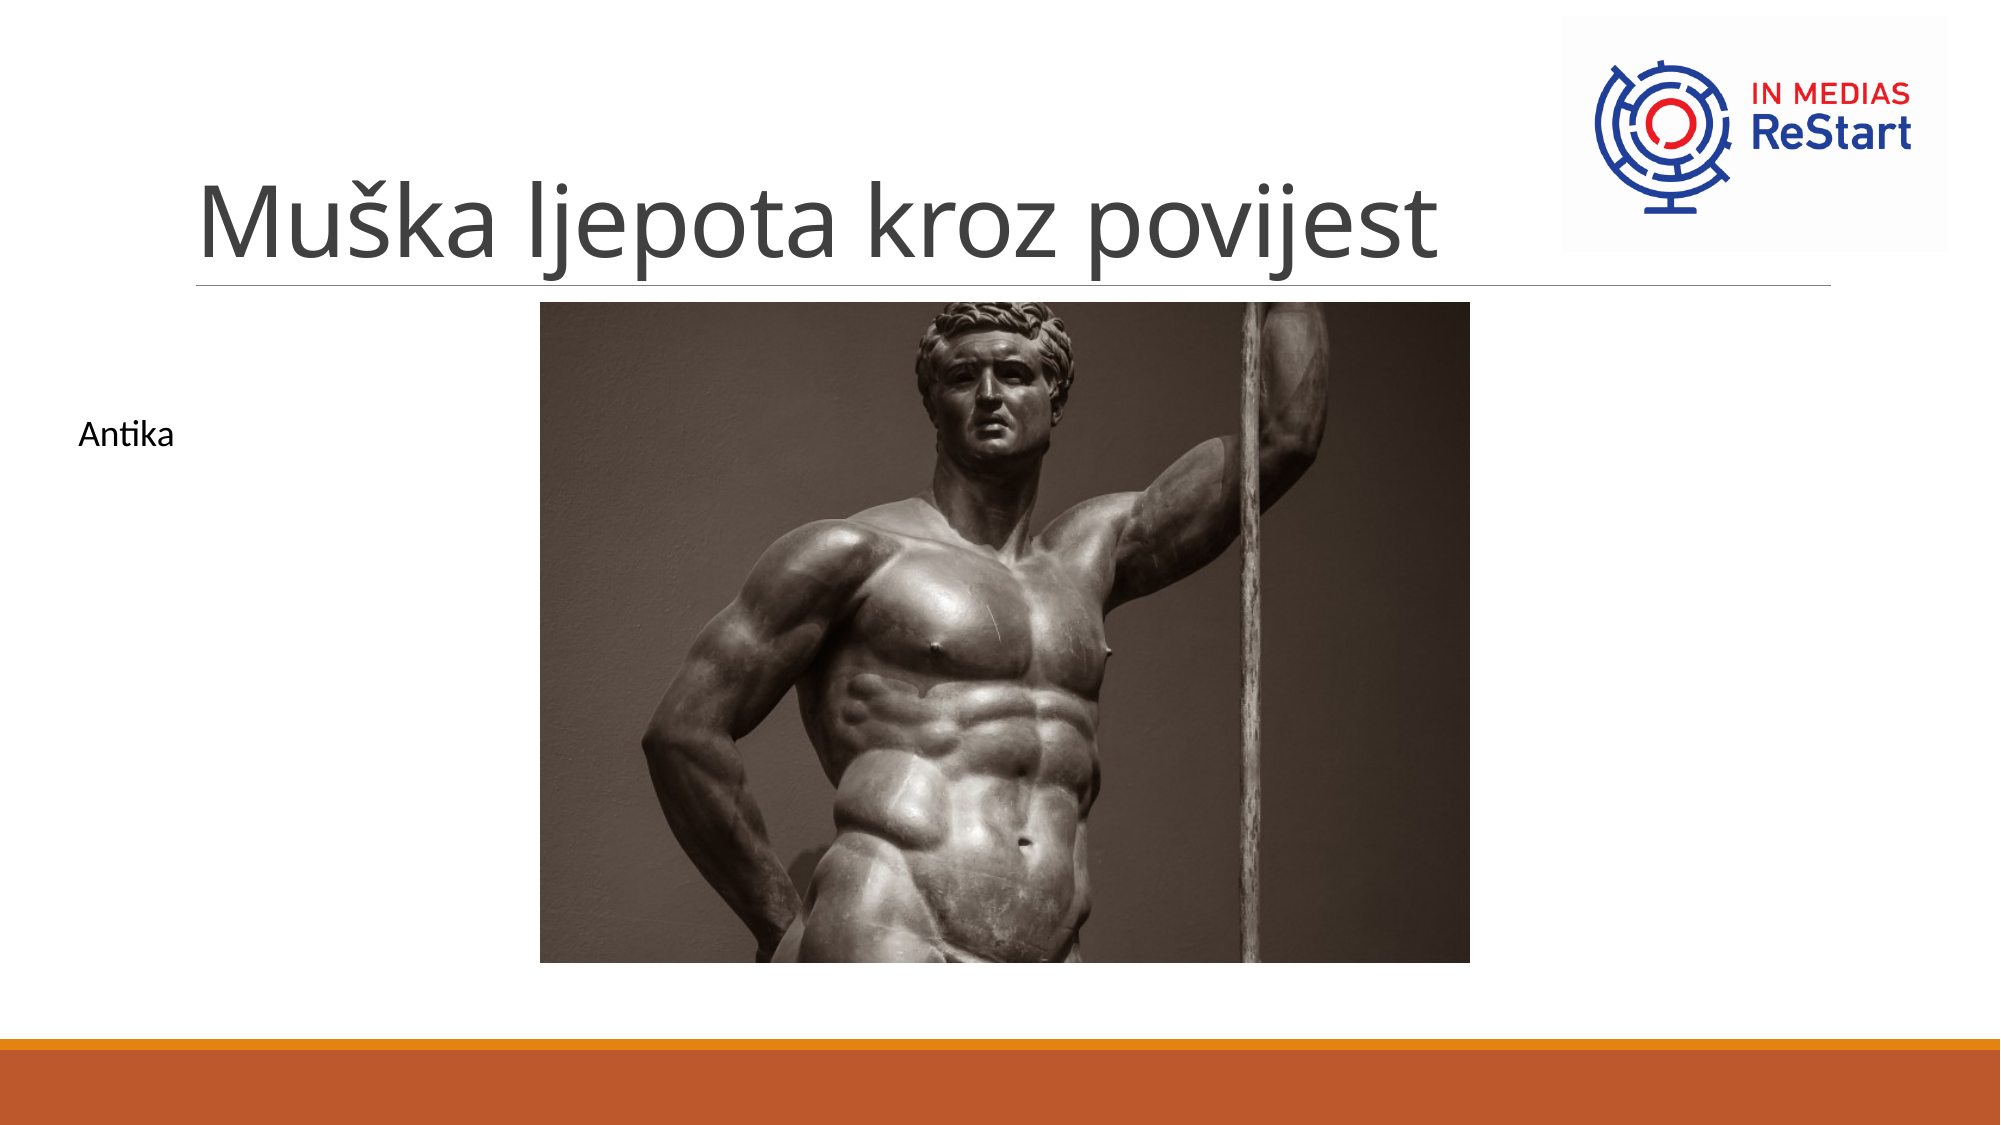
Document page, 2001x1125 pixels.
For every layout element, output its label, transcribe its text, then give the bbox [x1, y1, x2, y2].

picture [1562, 15, 1948, 253]
title Muška ljepota kroz povijest [180, 47, 1830, 285]
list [539, 302, 1471, 964]
text_box Antika [63, 401, 460, 461]
